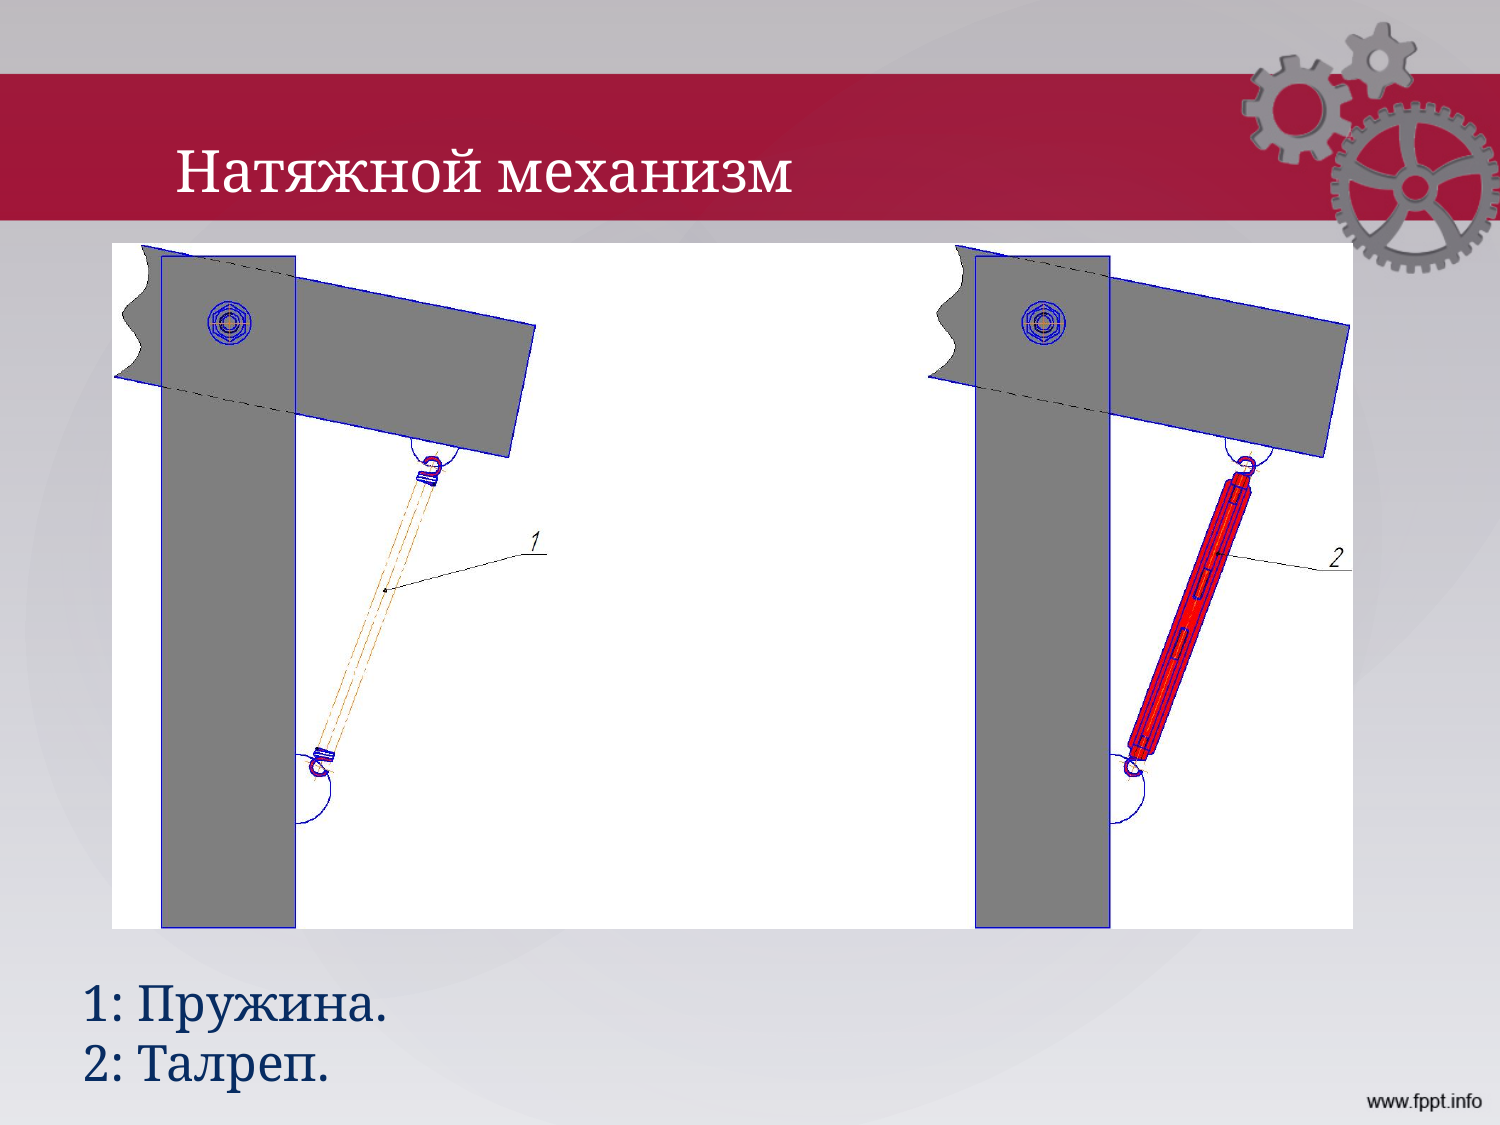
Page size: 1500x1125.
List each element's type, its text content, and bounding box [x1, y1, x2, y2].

text_box 1: Пружина. 2: Талреп. [67, 964, 404, 1099]
list Натяжной механизм [69, 0, 1420, 462]
picture [0, 243, 1500, 1125]
